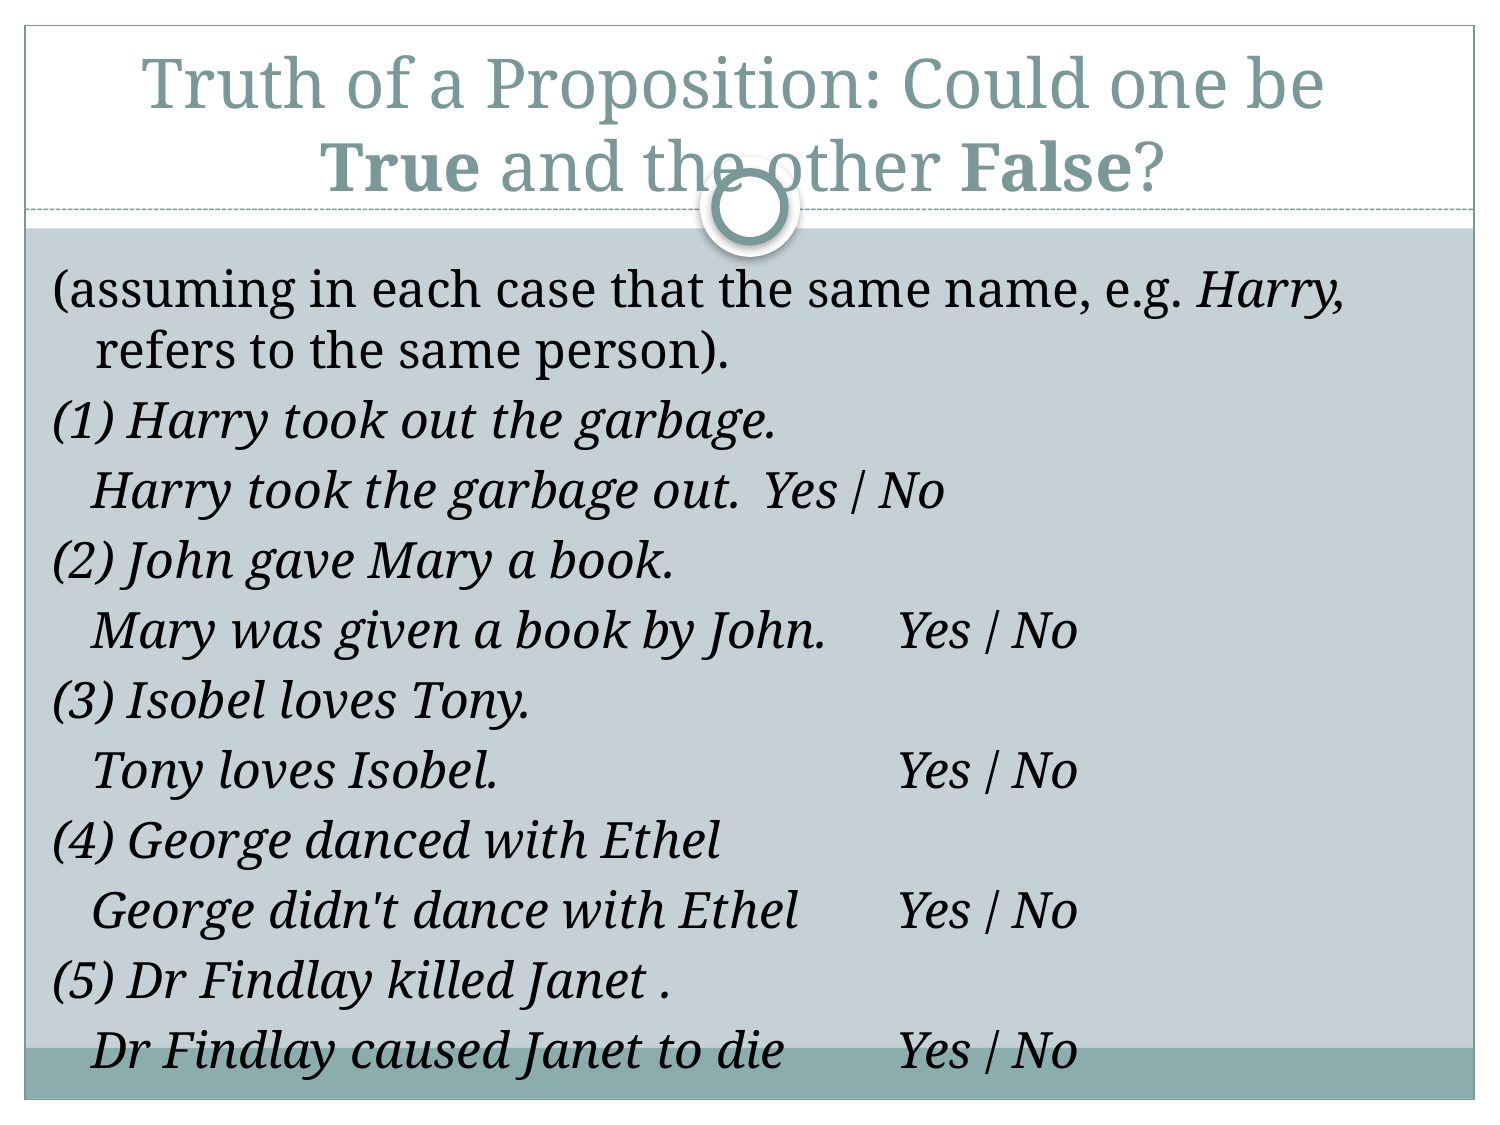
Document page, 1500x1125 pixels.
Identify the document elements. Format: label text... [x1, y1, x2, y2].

title Truth of a Proposition: Could one be True and the other False? [37, 0, 1450, 213]
list (assuming in each case that the same name, e.g. Harry, refers to the same person). (1) Harry took out the garbage. Harry took the garbage out. Yes / No (2) John gave Mary a book. Mary was given a book by John. Yes / No (3) Isobel loves Tony. Tony loves Isobel. Yes / No (4) George danced with Ethel George didn't dance with Ethel Yes / No (5) Dr Findlay killed Janet . Dr Findlay caused Janet to die Yes / No [37, 250, 1445, 1088]
